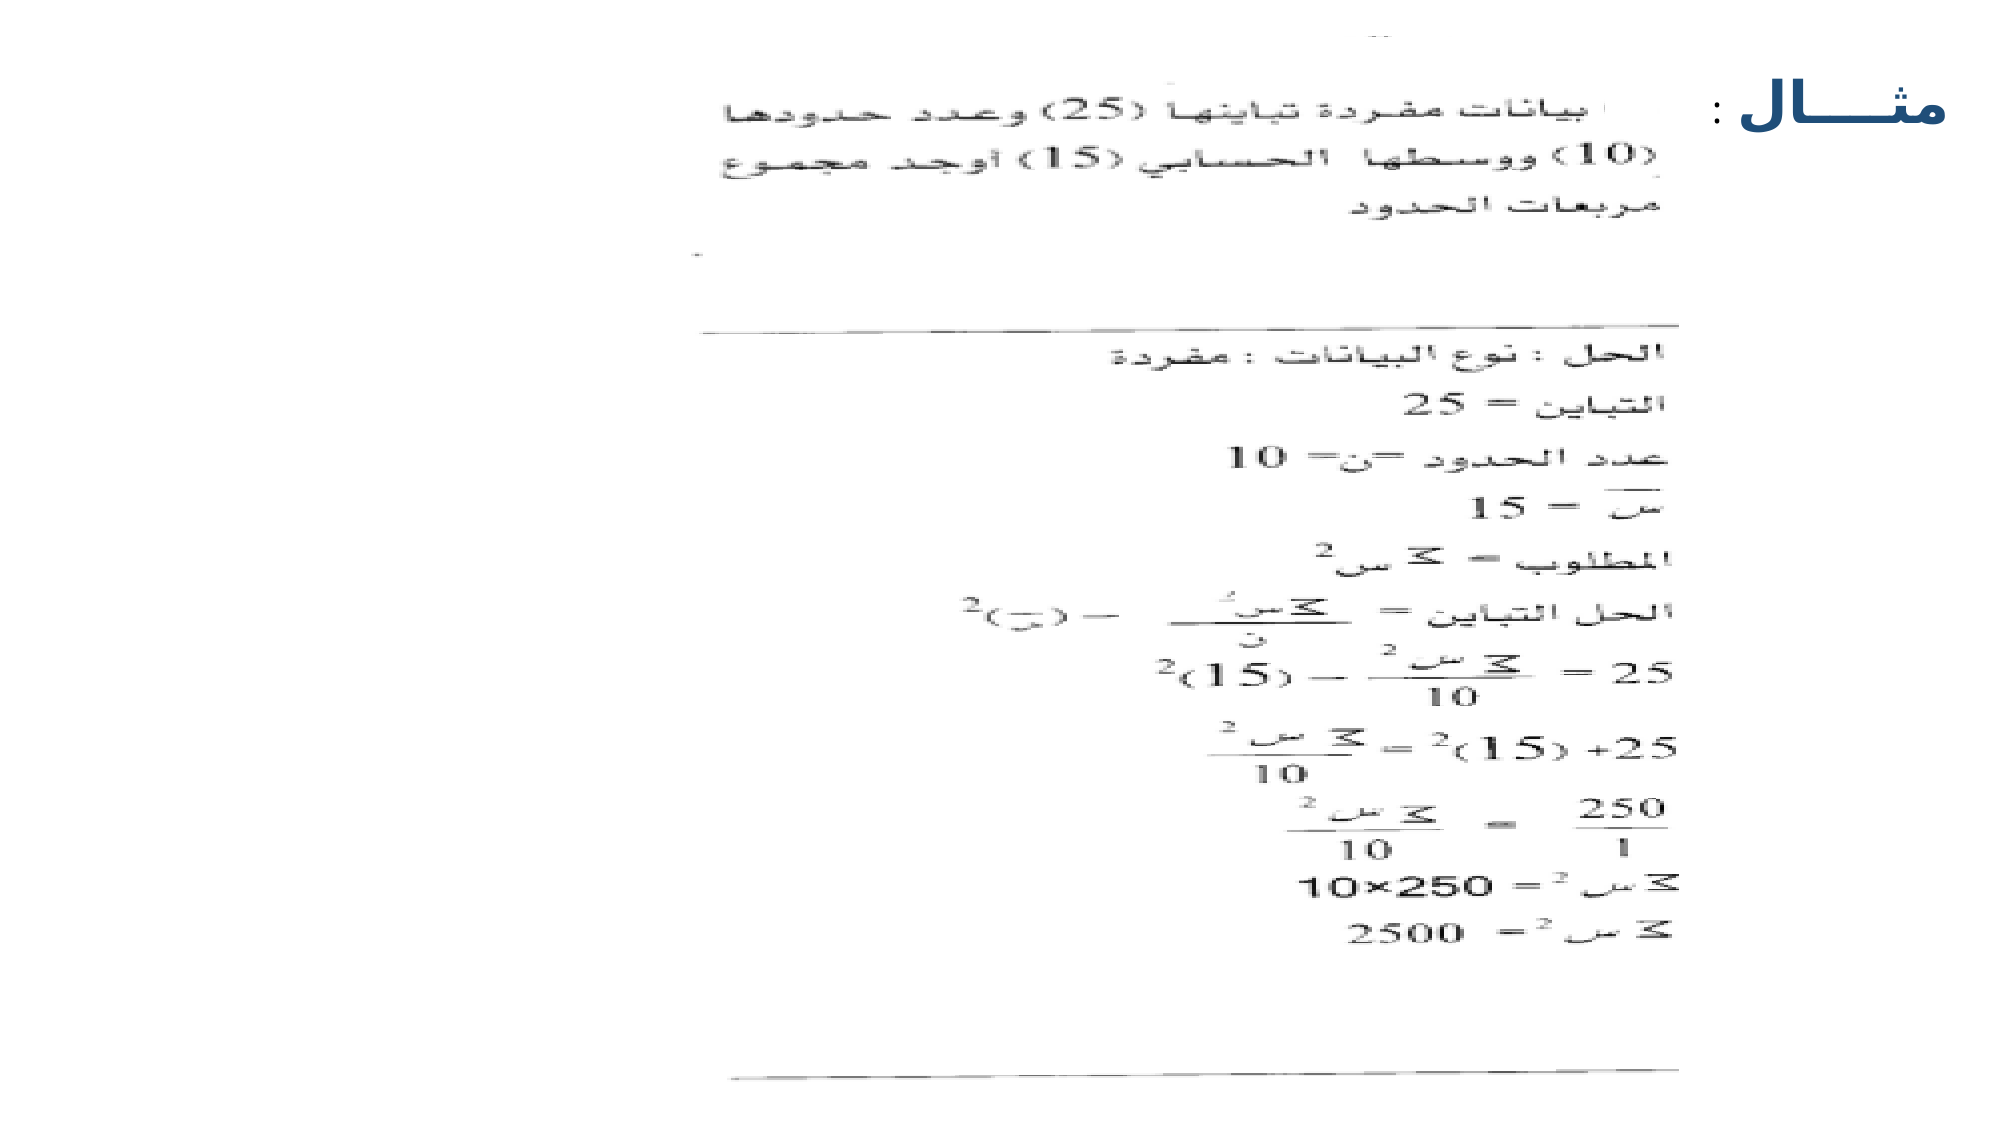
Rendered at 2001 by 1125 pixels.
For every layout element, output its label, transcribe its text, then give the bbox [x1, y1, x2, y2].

picture [602, 36, 1679, 1093]
text_box مثــــال : [1679, 57, 1965, 143]
